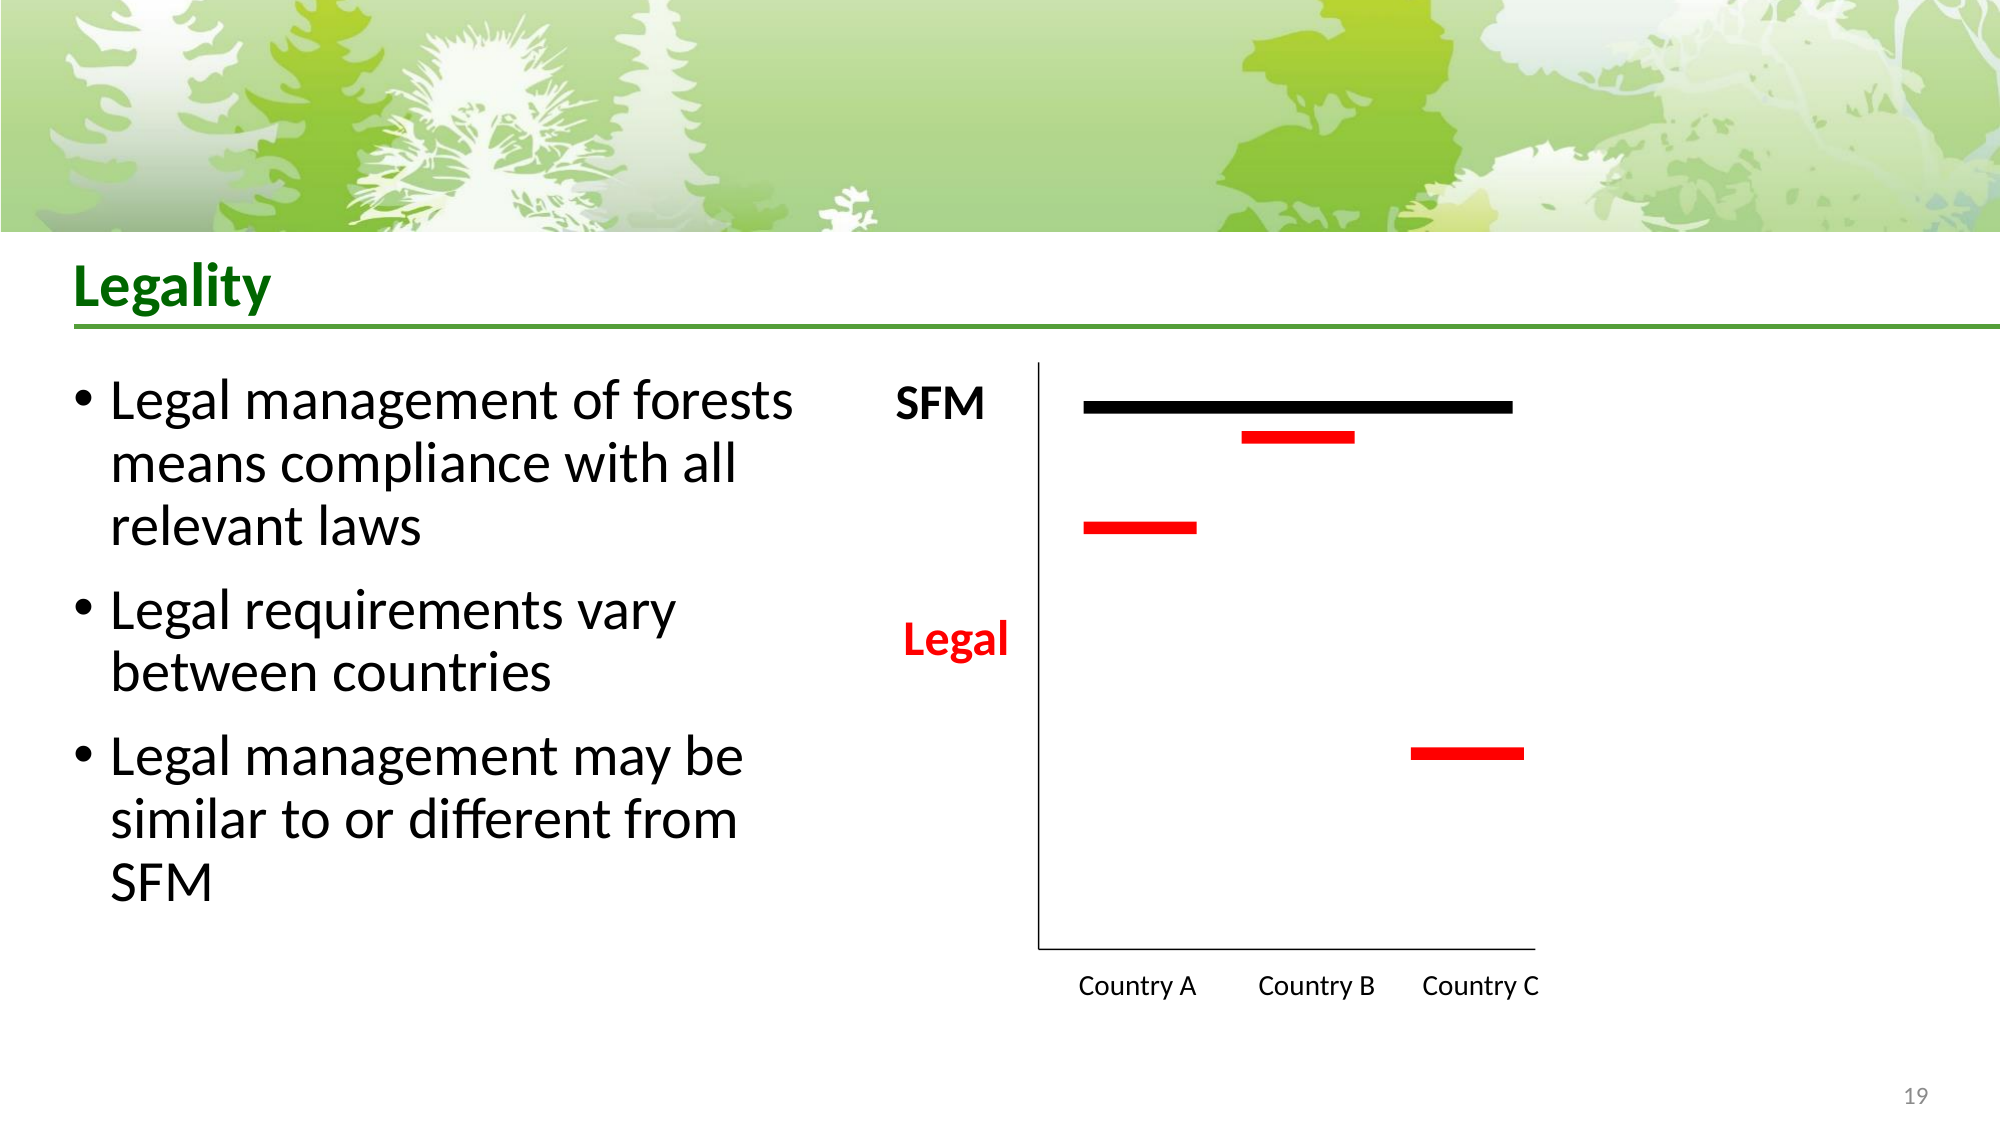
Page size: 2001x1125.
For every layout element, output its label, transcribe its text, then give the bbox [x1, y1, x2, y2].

picture [0, 0, 2000, 232]
title Legality [58, 192, 1409, 362]
list Legal management of forests means compliance with all relevant laws Legal requirements vary between countries Legal management may be similar to or different from SFM [58, 362, 864, 1105]
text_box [863, 361, 1566, 1069]
slide_number 19 [1493, 1065, 1944, 1125]
